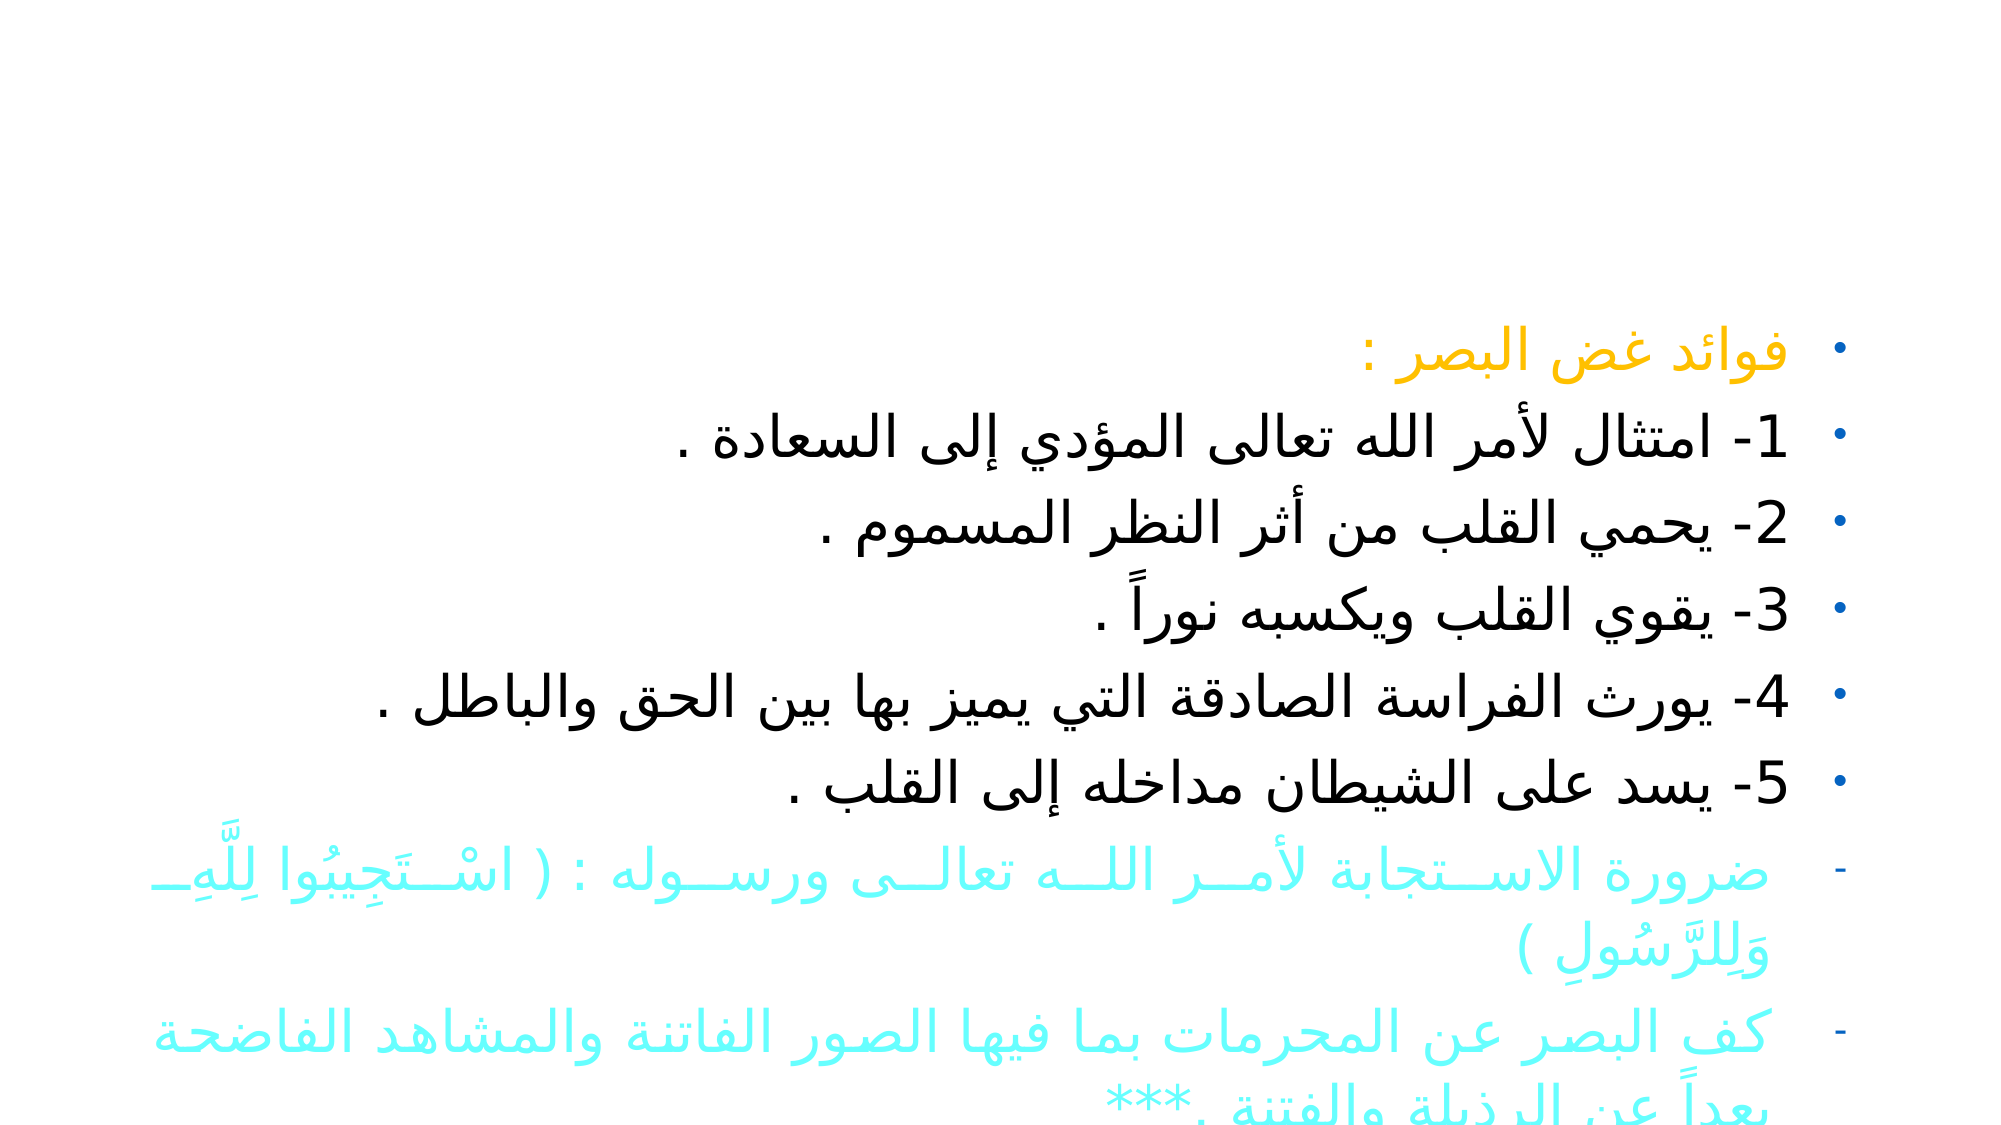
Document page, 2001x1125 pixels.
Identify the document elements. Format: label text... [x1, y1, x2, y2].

list فوائد غض البصر : 1- امتثال لأمر الله تعالى المؤدي إلى السعادة . 2- يحمي القلب من أثر النظر المسموم . 3- يقوي القلب ويكسبه نوراً . 4- يورث الفراسة الصادقة التي يميز بها بين الحق والباطل . 5- يسد على الشيطان مداخله إلى القلب . ضرورة الاستجابة لأمر الله تعالى ورسوله : ﴿ اسْتَجِيبُوا لِلَّهِ وَلِلرَّسُولِ ﴾ كف البصر عن المحرمات بما فيها الصور الفاتنة والمشاهد الفاضحة بعداً عن الرذيلة والفتنة .*** [137, 299, 1863, 1014]
